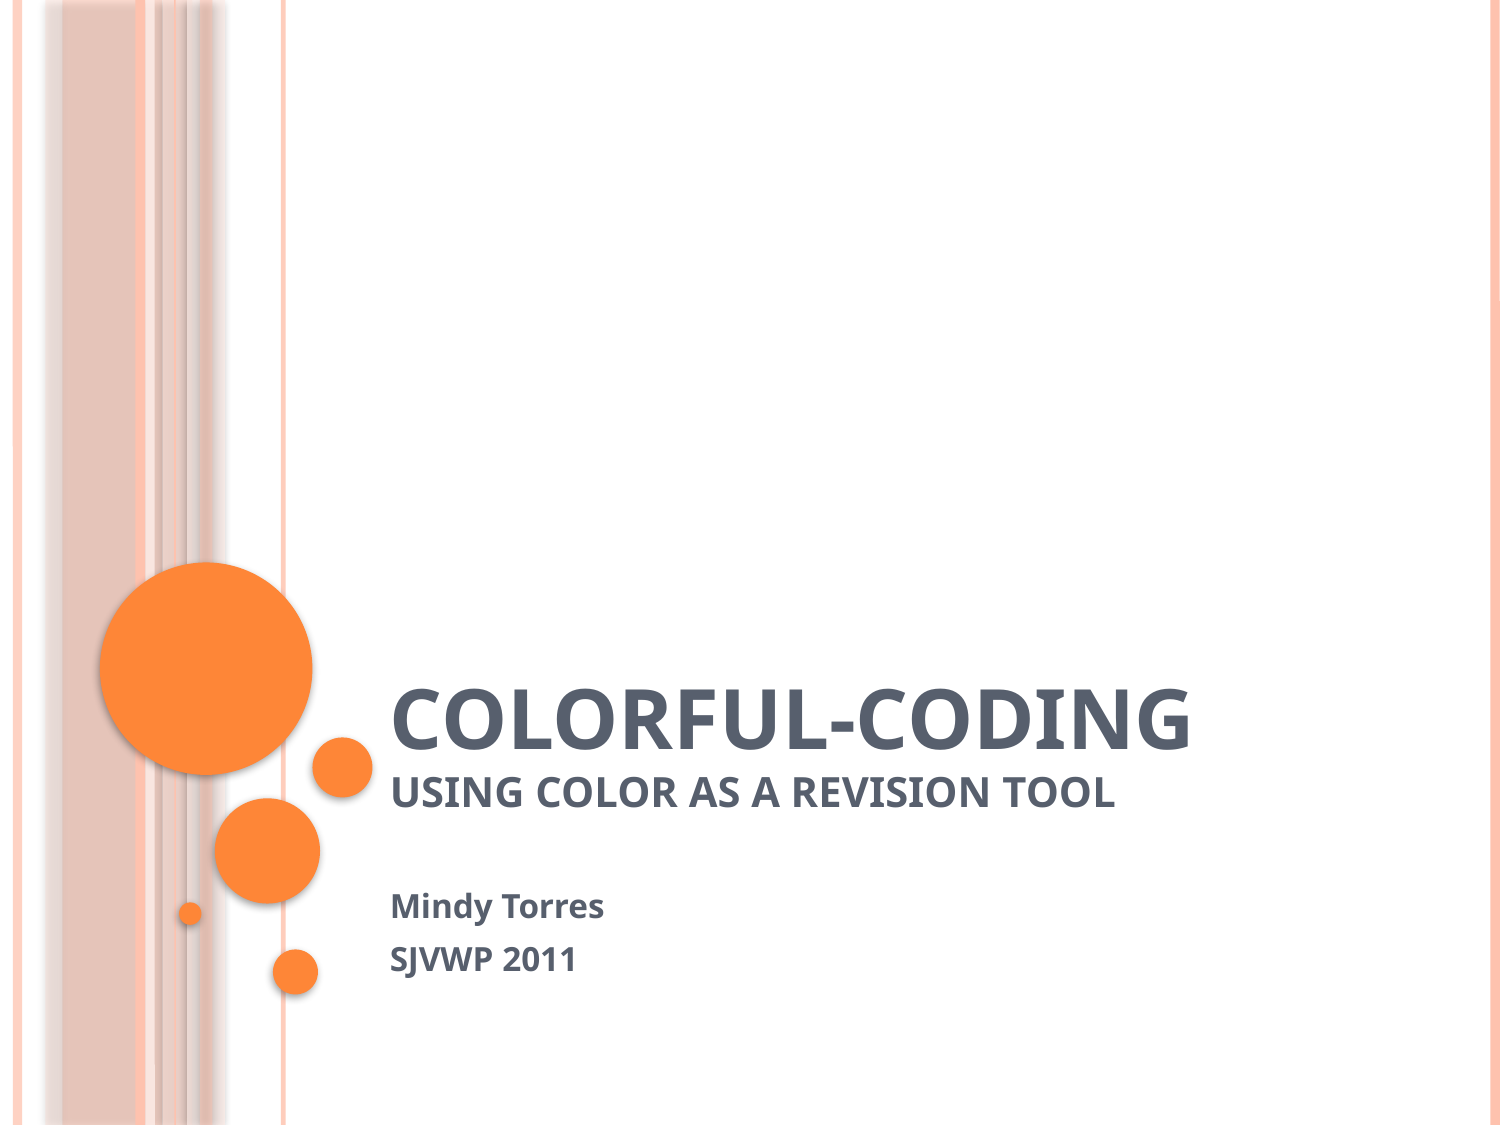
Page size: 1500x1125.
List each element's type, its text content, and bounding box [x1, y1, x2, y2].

title Colorful-Coding Using Color as a Revision Tool [375, 512, 1388, 820]
subtitle Mindy Torres SJVWP 2011 [375, 820, 1388, 1046]
